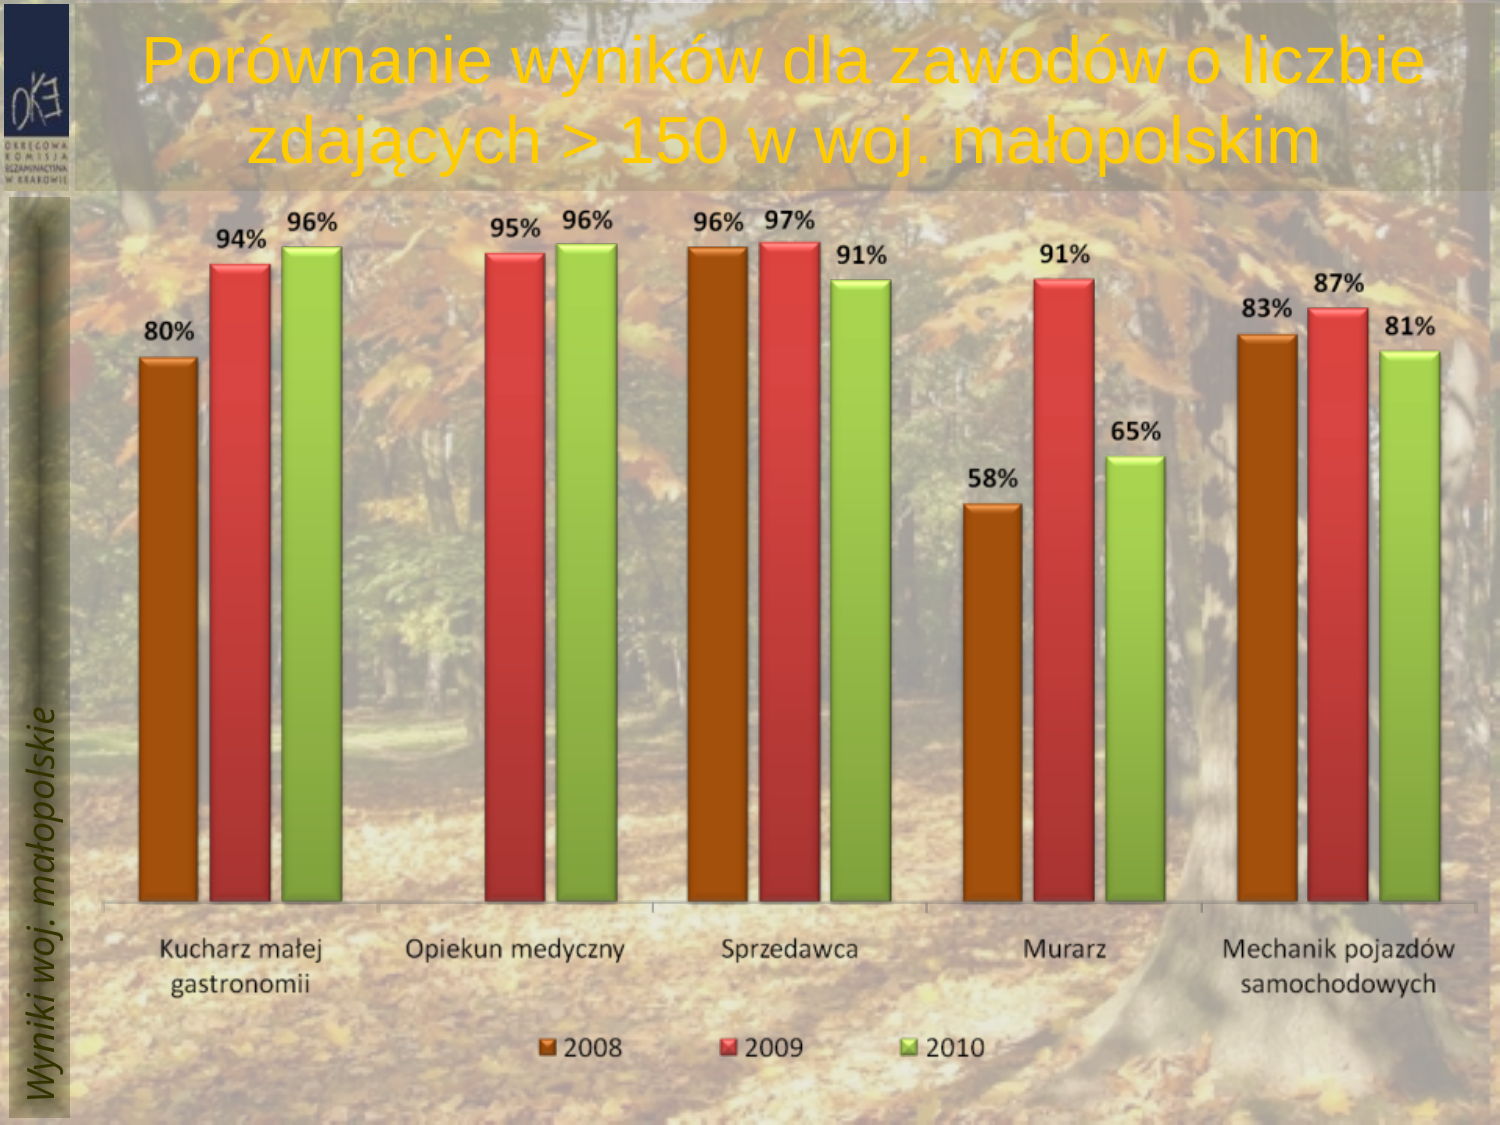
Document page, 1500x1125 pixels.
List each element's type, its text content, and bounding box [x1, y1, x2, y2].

title Porównanie wyników dla zawodów o liczbie zdających > 150 w woj. małopolskim [74, 3, 1495, 192]
picture [80, 196, 1500, 1085]
text_box Wyniki woj. małopolskie [9, 197, 70, 1118]
